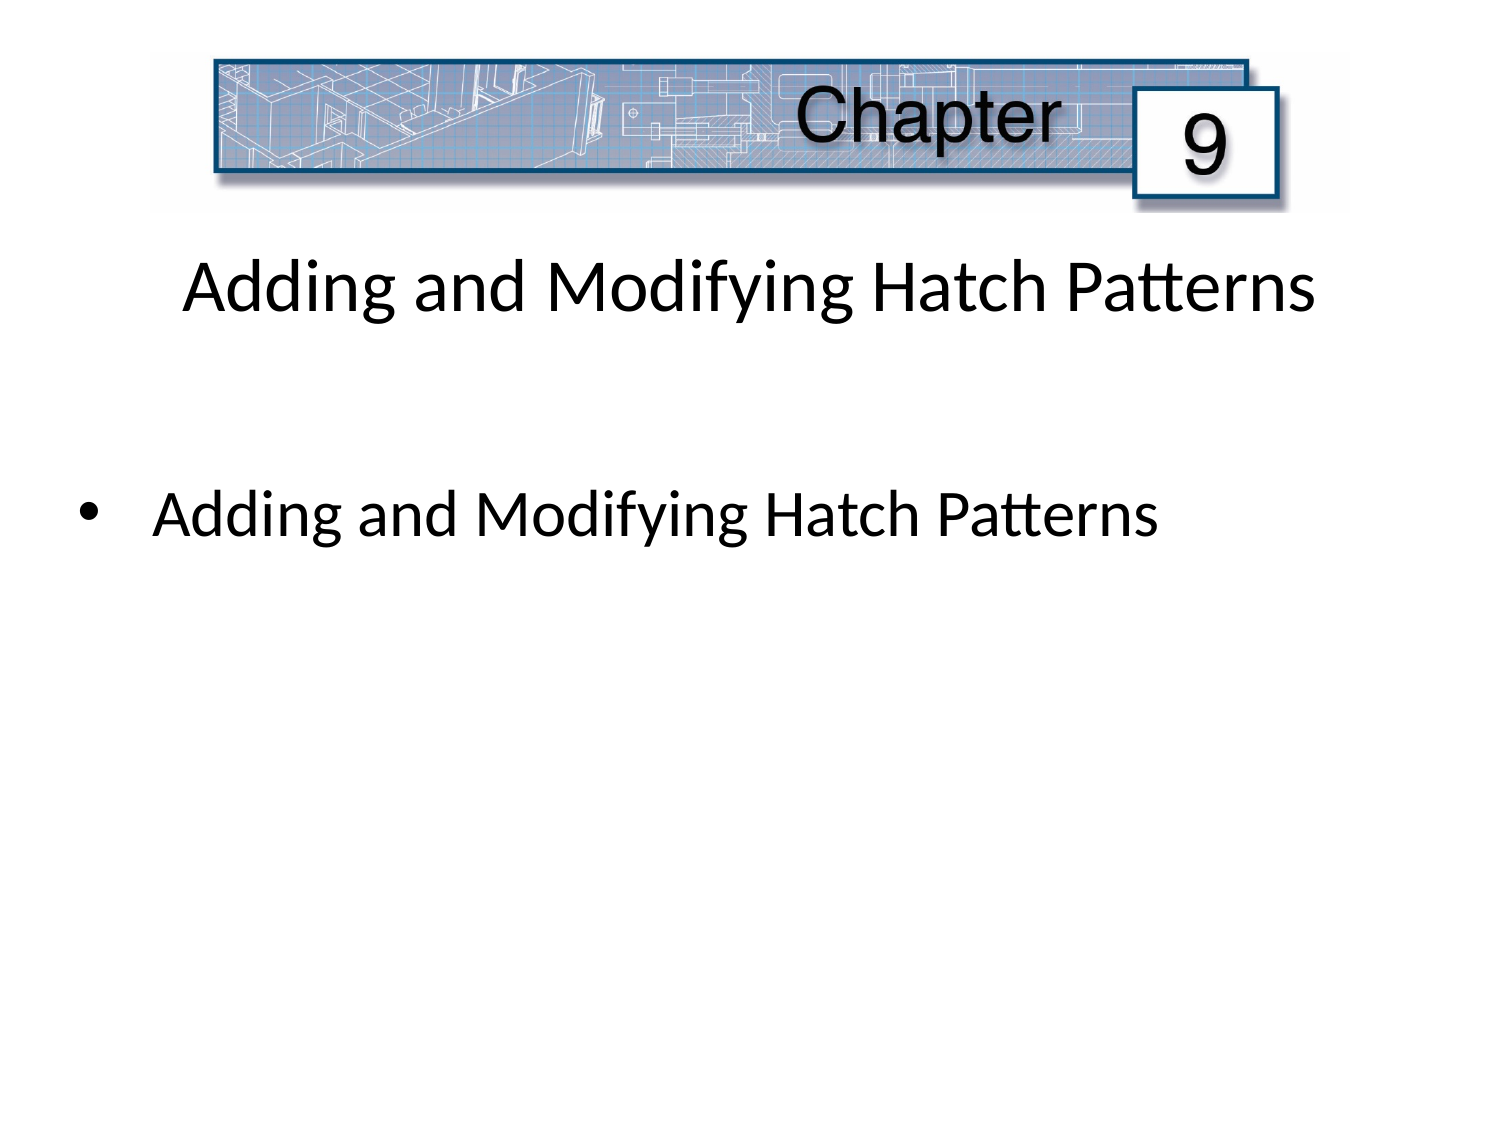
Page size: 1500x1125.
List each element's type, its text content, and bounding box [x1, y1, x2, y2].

subtitle Adding and Modifying Hatch Patterns [62, 462, 1463, 750]
picture [149, 52, 1351, 213]
title Adding and Modifying Hatch Patterns [75, 212, 1425, 350]
